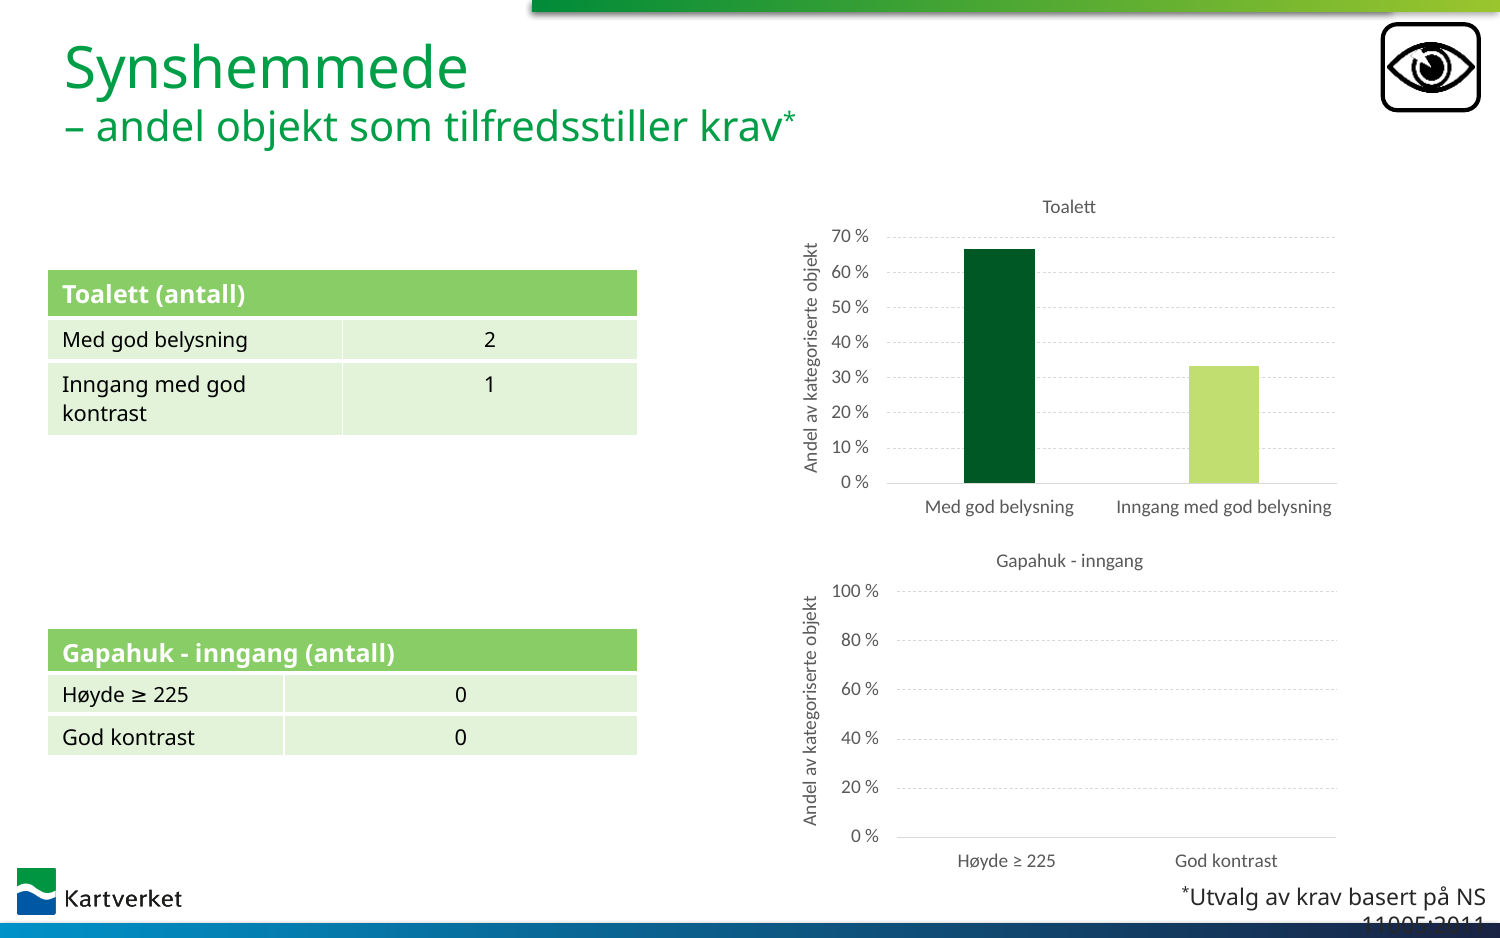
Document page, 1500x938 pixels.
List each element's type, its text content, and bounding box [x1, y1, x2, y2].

picture [791, 541, 1348, 880]
table_cell 2 [343, 320, 637, 359]
table_cell Inngang med god kontrast [48, 363, 342, 435]
table_cell God kontrast [48, 716, 283, 755]
table_cell Med god belysning [48, 320, 342, 359]
table_header Gapahuk - inngang (antall) [48, 629, 637, 671]
table_cell Høyde ≥ 225 [48, 675, 283, 712]
table_cell 0 [285, 716, 637, 755]
table_header Toalett (antall) [48, 270, 637, 316]
table_cell 1 [343, 363, 637, 435]
picture [791, 187, 1348, 526]
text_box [1382, 24, 1480, 111]
table_cell 0 [285, 675, 637, 712]
text_box *Utvalg av krav basert på NS 11005:2011 [1068, 873, 1500, 938]
text_box Synshemmede – andel objekt som tilfredsstiller krav* [49, 24, 1431, 158]
